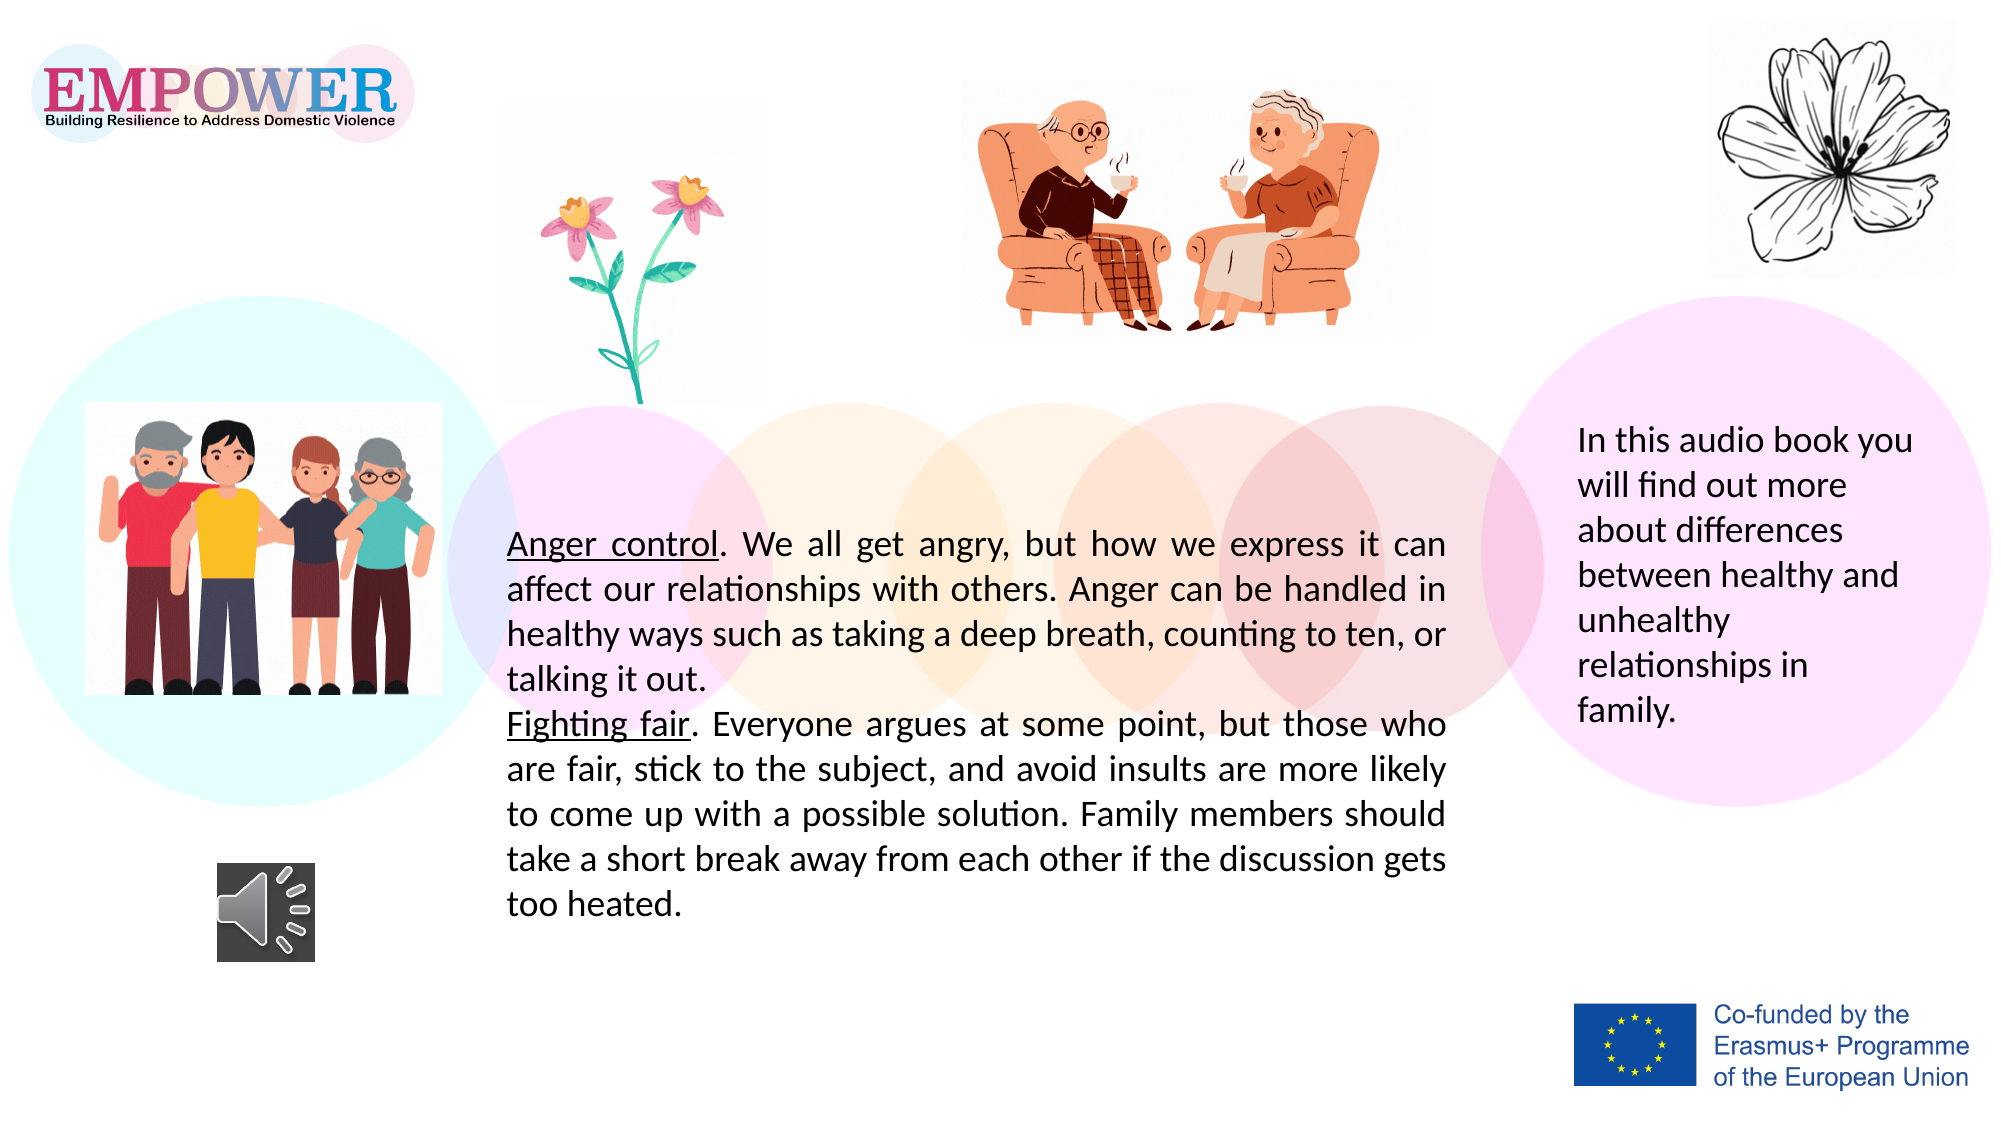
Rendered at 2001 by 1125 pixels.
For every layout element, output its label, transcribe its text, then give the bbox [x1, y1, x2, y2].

picture [1708, 21, 1957, 278]
picture [31, 44, 415, 143]
text_box Anger control. We all get angry, but how we express it can affect our relationships with others. Anger can be handled in healthy ways such as taking a deep breath, counting to ten, or talking it out. Fighting fair. Everyone argues at some point, but those who are fair, stick to the subject, and avoid insults are more likely to come up with a possible solution. Family members should take a short break away from each other if the discussion gets too heated. [491, 807, 1463, 931]
picture [216, 862, 317, 963]
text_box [1550, 979, 2000, 1109]
picture [8, 80, 1992, 807]
